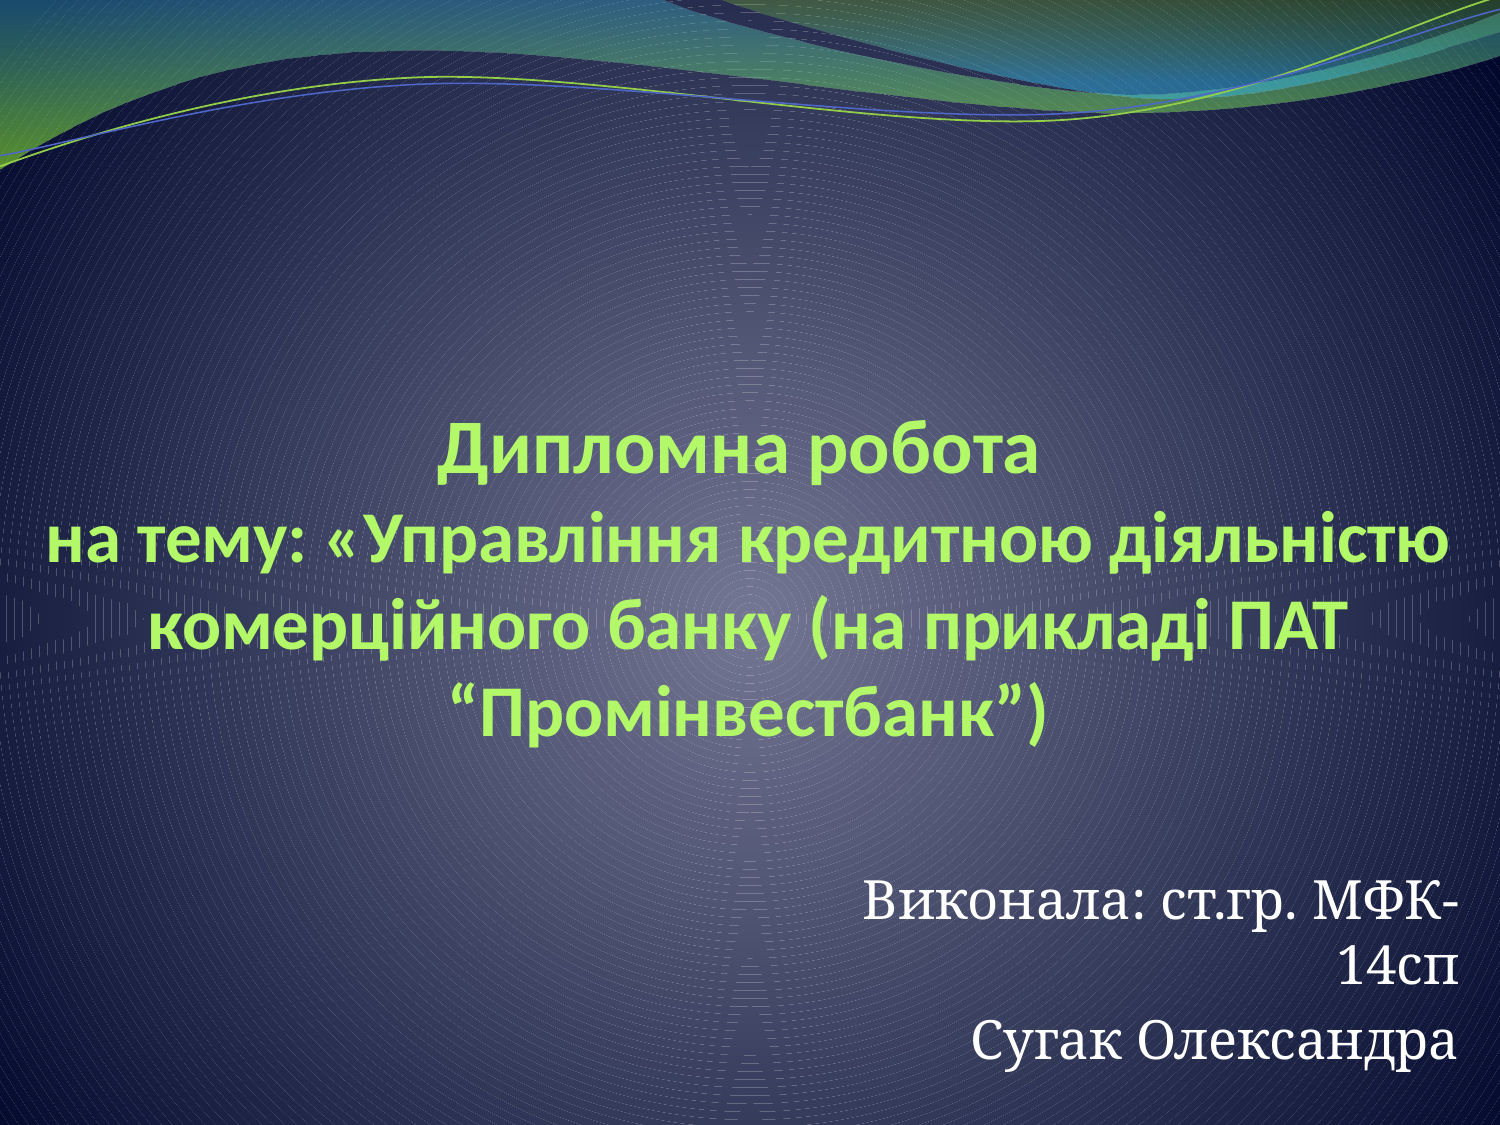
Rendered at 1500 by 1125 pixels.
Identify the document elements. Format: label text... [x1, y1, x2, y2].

subtitle Виконала: ст.гр. МФК-14сп Сугак Олександра [797, 857, 1471, 1083]
title Дипломна робота на тему: «Управління кредитною діяльністю комерційного банку (на прикладі ПАТ “Промінвестбанк”) [0, 113, 1500, 752]
